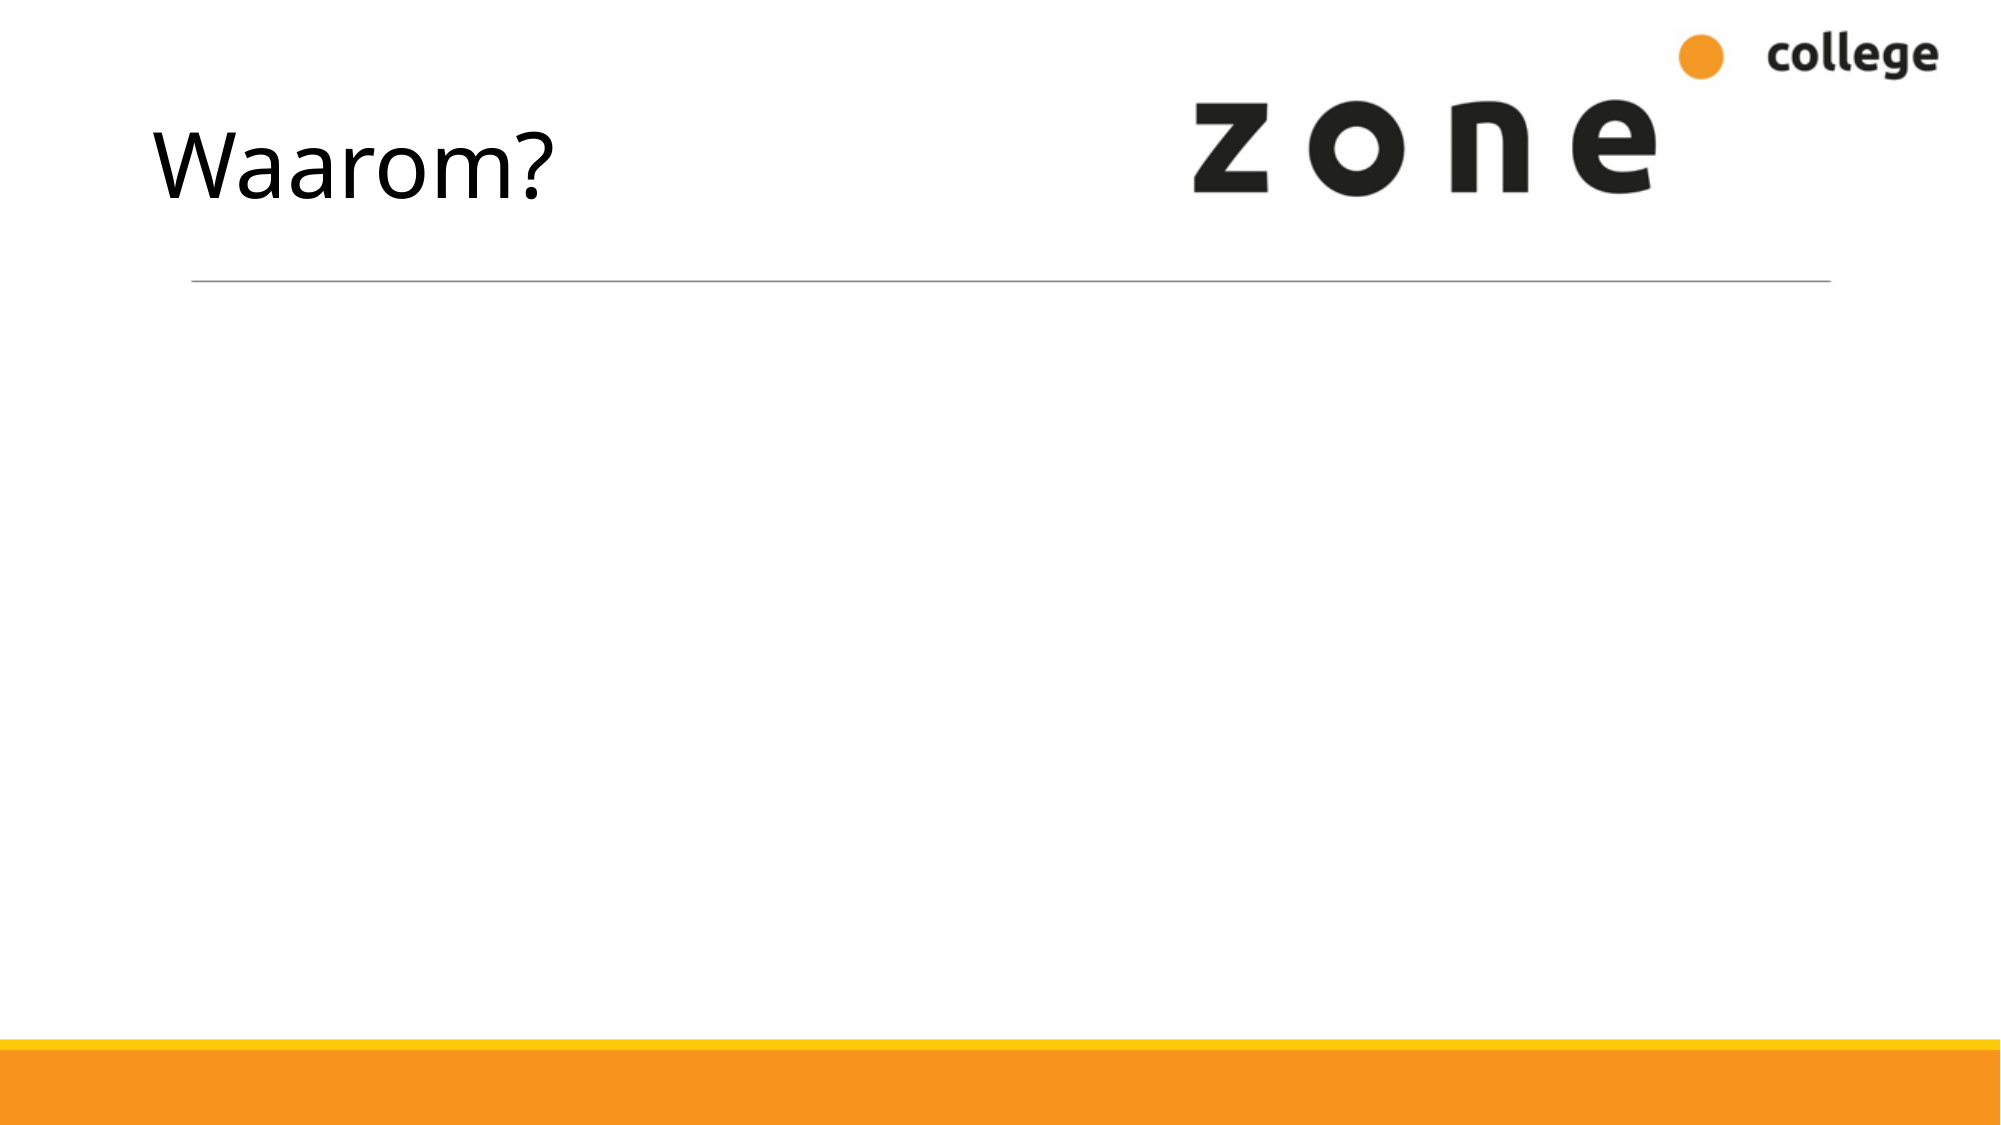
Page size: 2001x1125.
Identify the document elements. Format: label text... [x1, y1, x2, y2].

title Waarom? [137, 59, 1863, 278]
picture [0, 0, 2001, 1125]
